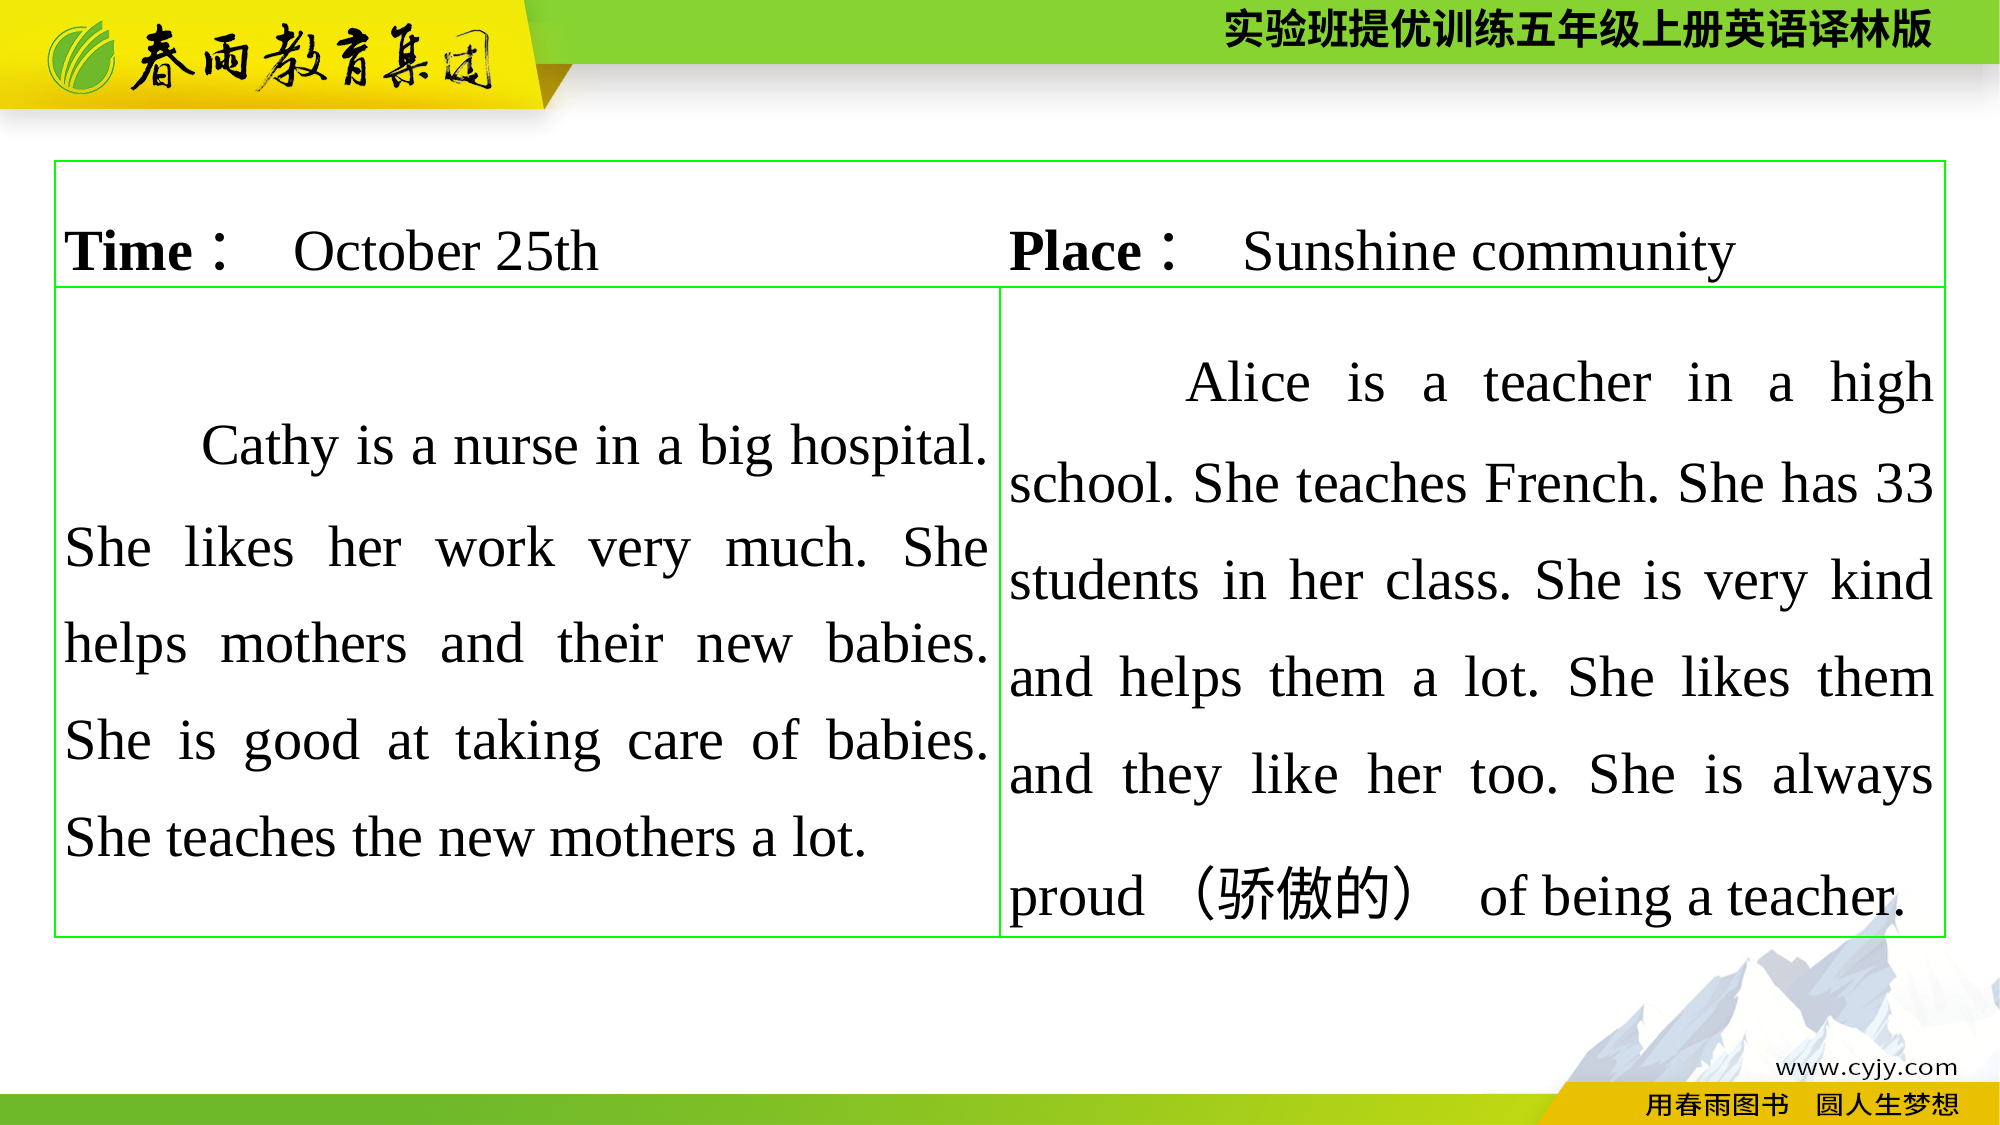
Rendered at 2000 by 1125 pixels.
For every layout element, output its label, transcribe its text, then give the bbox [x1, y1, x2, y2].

table_cell Cathy is a nurse in a big hospital. She likes her work very much. She helps mothers and their new babies. She is good at taking care of babies. She teaches the new mothers a lot. [56, 288, 999, 936]
table_cell Alice is a teacher in a high school. She teaches French. She has 33 students in her class. She is very kind and helps them a lot. She likes them and they like her too. She is always proud（骄傲的） of being a teacher. [1001, 288, 1944, 936]
table_header Place： Sunshine community [1000, 162, 1944, 286]
picture [0, 0, 2000, 1125]
table_header Time： October 25th [56, 162, 1000, 286]
